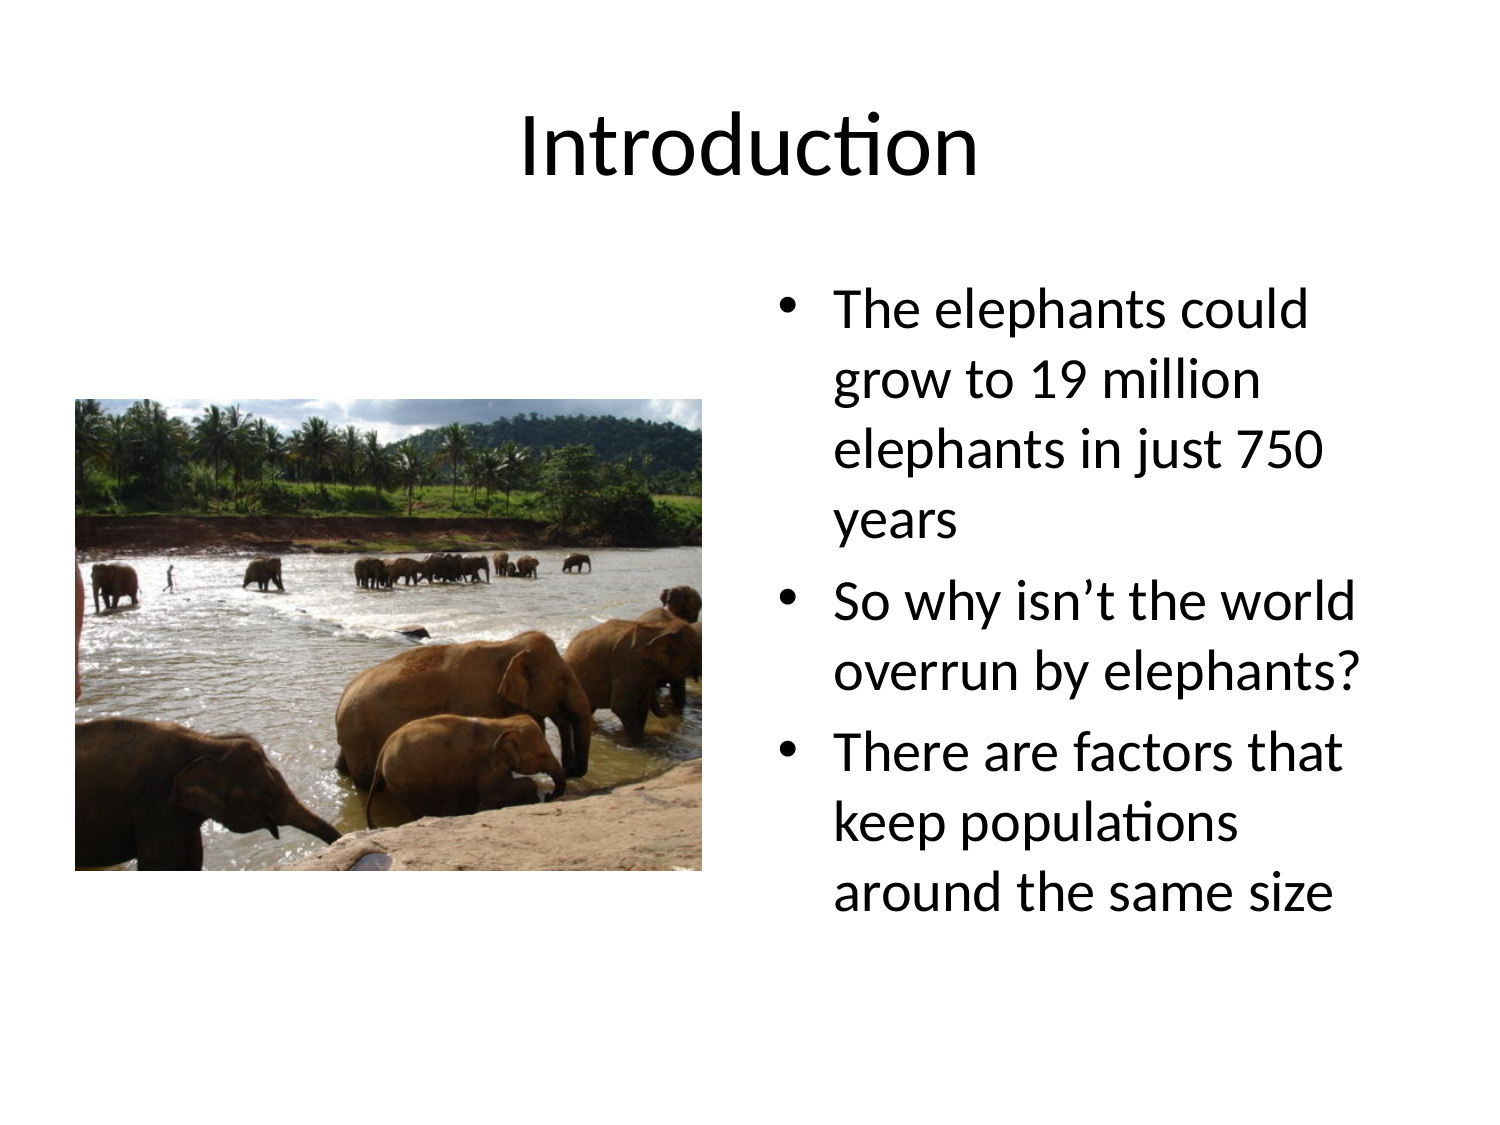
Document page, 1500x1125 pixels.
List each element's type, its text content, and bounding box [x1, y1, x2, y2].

list The elephants could grow to 19 million elephants in just 750 years So why isn’t the world overrun by elephants? There are factors that keep populations around the same size [762, 262, 1425, 1005]
title Introduction [75, 45, 1425, 233]
picture [74, 399, 702, 871]
